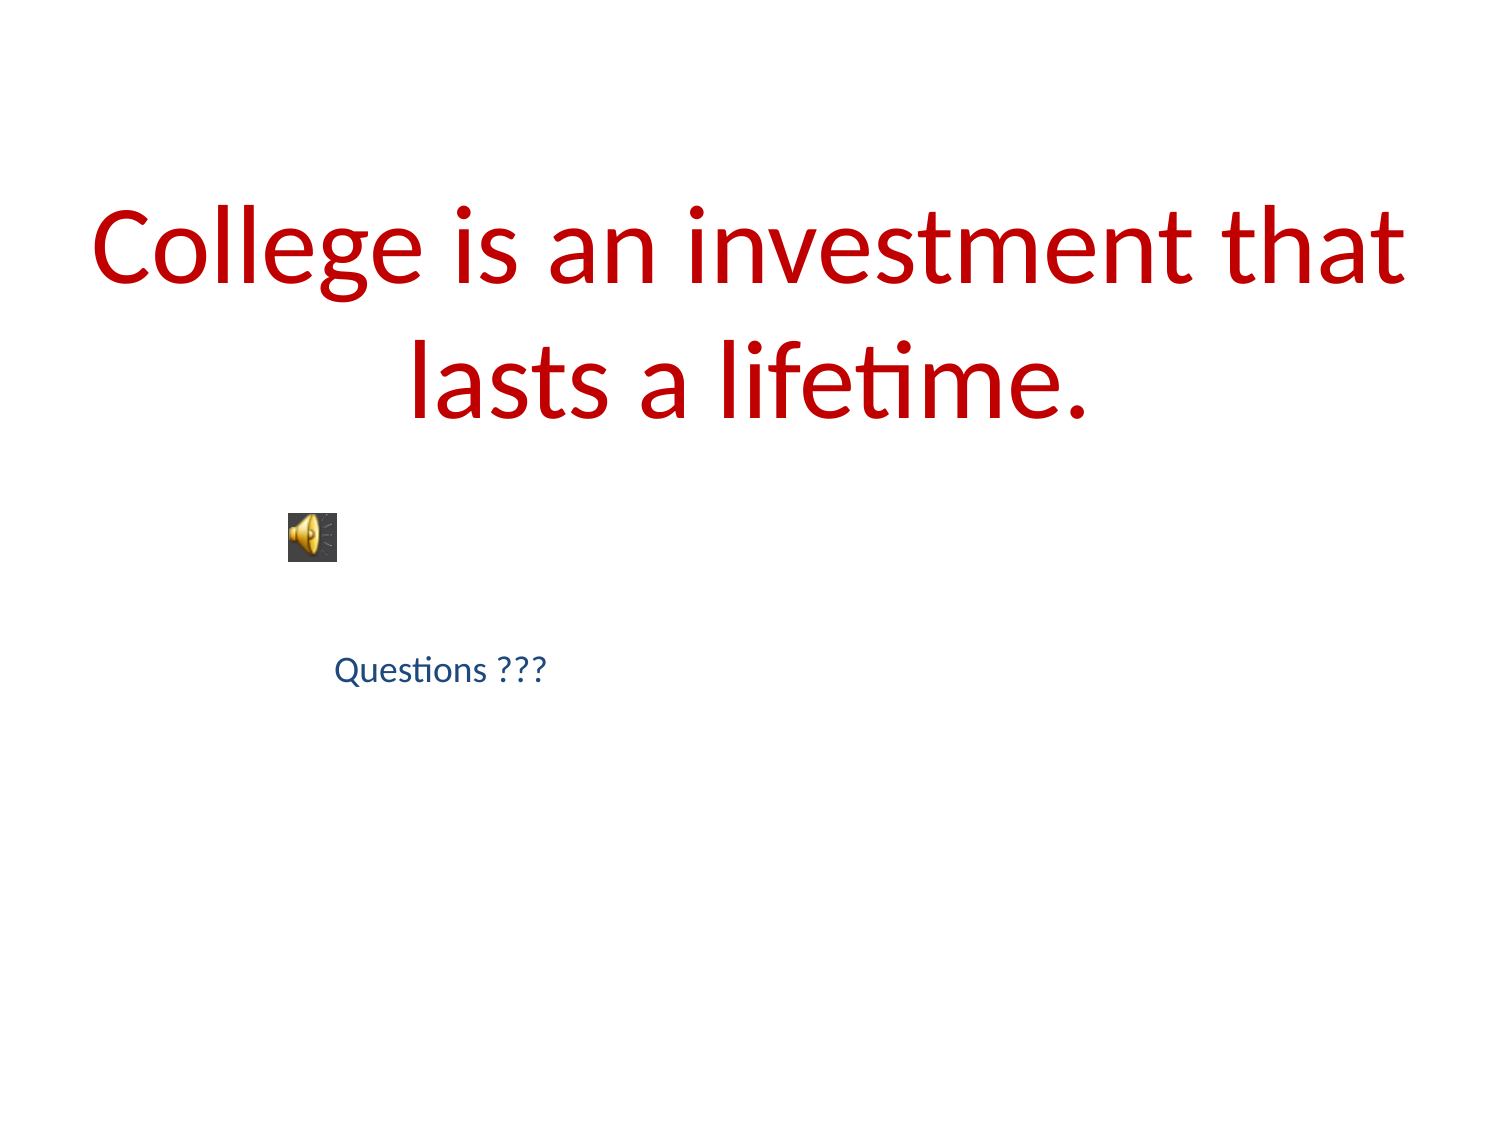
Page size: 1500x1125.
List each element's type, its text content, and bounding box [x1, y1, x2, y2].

picture [287, 512, 338, 563]
text_box Questions ??? [319, 637, 564, 698]
title College is an investment that lasts a lifetime. [75, 75, 1425, 538]
